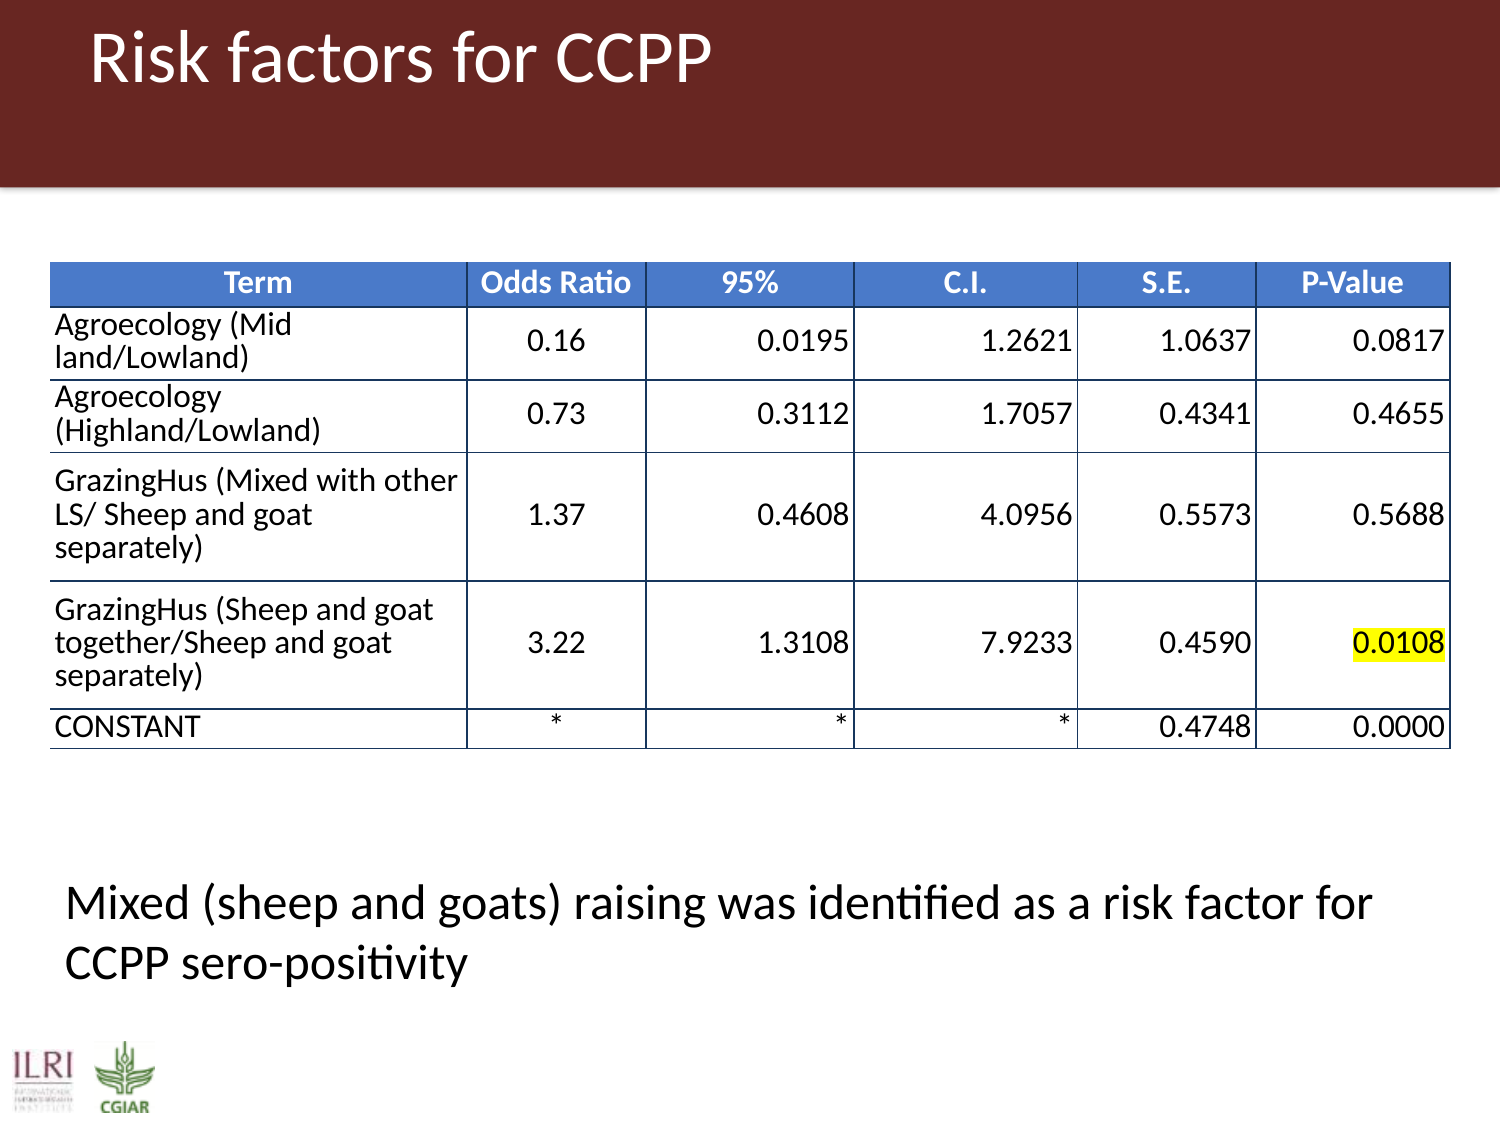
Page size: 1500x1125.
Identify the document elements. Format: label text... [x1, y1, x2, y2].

table_header 95% [647, 262, 853, 306]
table_cell 0.4748 [1078, 710, 1255, 748]
table_cell GrazingHus (Sheep and goat together/Sheep and goat separately) [50, 582, 466, 708]
title Risk factors for CCPP [75, 0, 1425, 188]
table_cell 4.0956 [855, 453, 1077, 580]
table_cell 0.5573 [1078, 453, 1255, 580]
table_header S.E. [1078, 262, 1255, 306]
table_cell 0.4590 [1078, 582, 1255, 708]
table_cell 0.0000 [1257, 710, 1449, 748]
table_cell 0.16 [468, 308, 645, 379]
table_cell * [468, 710, 645, 748]
table_cell 0.4608 [647, 453, 853, 580]
table_cell 0.73 [468, 381, 645, 452]
table_cell 0.0817 [1257, 308, 1449, 379]
table_cell 0.4655 [1257, 381, 1449, 452]
text_box Mixed (sheep and goats) raising was identified as a risk factor for CCPP sero-positivity [50, 862, 1450, 998]
table_cell 1.37 [468, 453, 645, 580]
table_header P-Value [1257, 262, 1449, 306]
table_cell 1.3108 [647, 582, 853, 708]
table_cell CONSTANT [50, 710, 466, 748]
picture [94, 1041, 155, 1113]
table_header Term [50, 262, 466, 306]
table_cell * [855, 710, 1077, 748]
table_header Odds Ratio [468, 262, 645, 306]
table_cell 0.3112 [647, 381, 853, 452]
table_cell 0.0108 [1257, 582, 1449, 708]
table_cell 0.5688 [1257, 453, 1449, 580]
table_cell * [647, 710, 853, 748]
table_cell 1.0637 [1078, 308, 1255, 379]
picture [12, 1049, 74, 1113]
table_cell GrazingHus (Mixed with other LS/ Sheep and goat separately) [50, 453, 466, 580]
table_cell 0.4341 [1078, 381, 1255, 452]
table_cell 7.9233 [855, 582, 1077, 708]
table_cell 1.7057 [855, 381, 1077, 452]
table_cell Agroecology (Mid land/Lowland) [50, 308, 466, 379]
table_cell 0.0195 [647, 308, 853, 379]
table_cell 3.22 [468, 582, 645, 708]
table_cell 1.2621 [855, 308, 1077, 379]
table_header C.I. [855, 262, 1077, 306]
table_cell Agroecology (Highland/Lowland) [50, 381, 466, 452]
